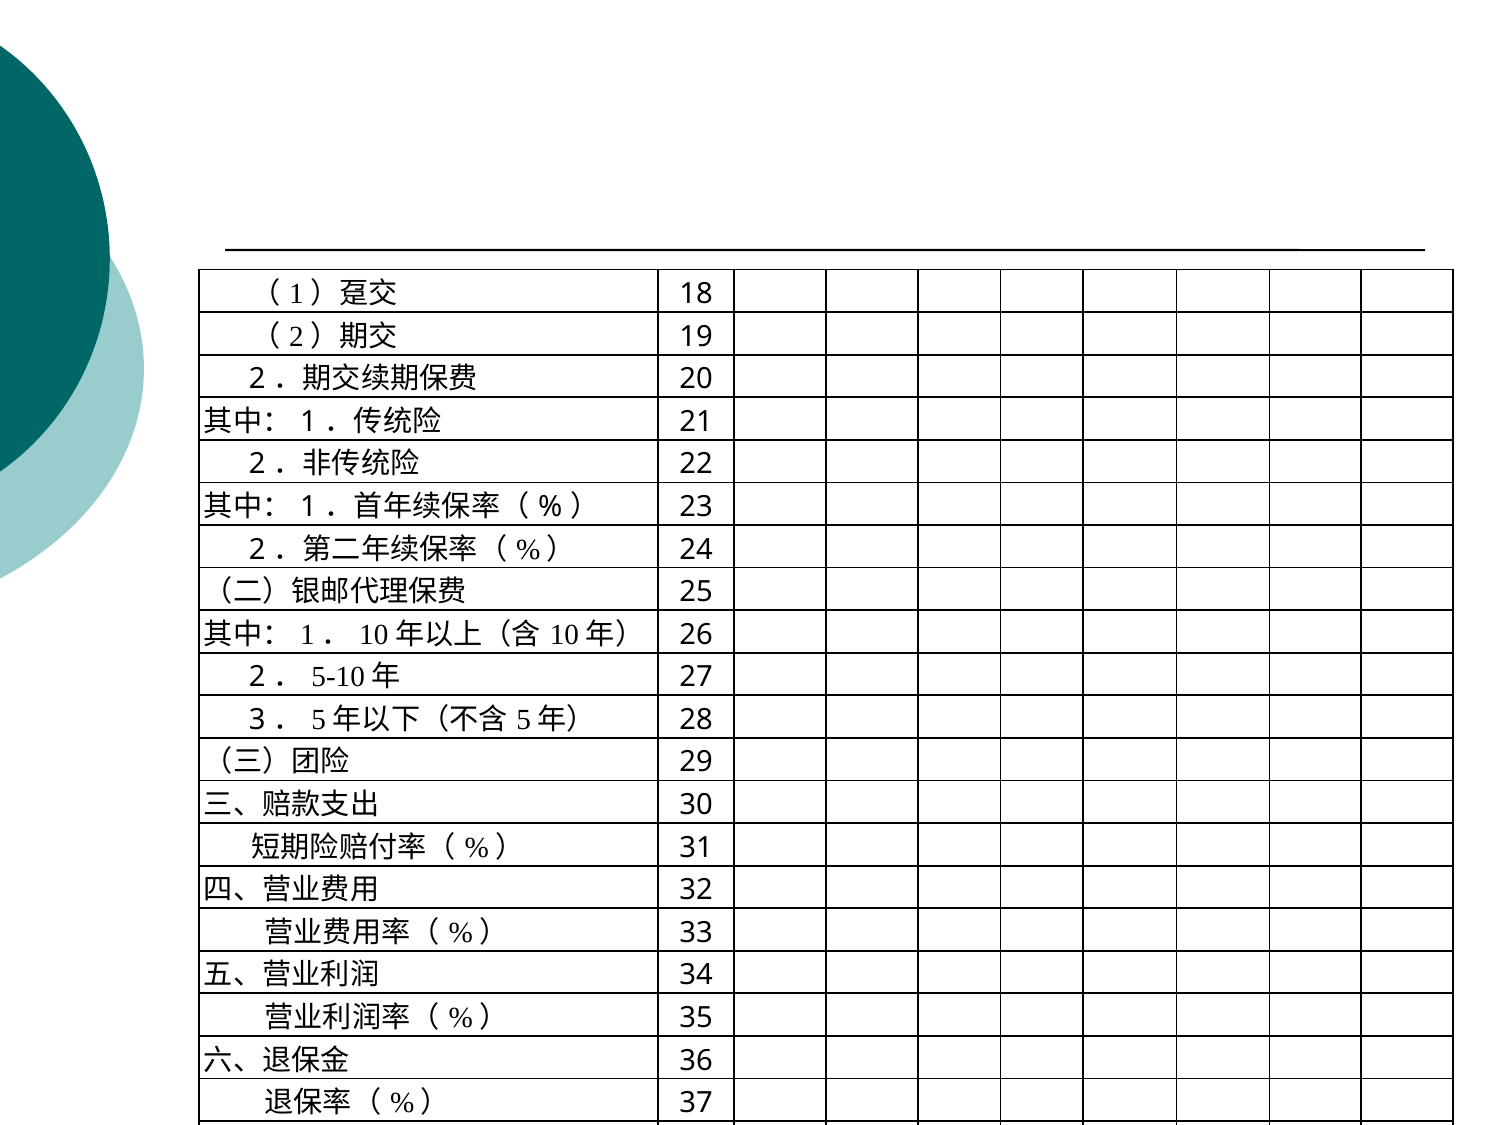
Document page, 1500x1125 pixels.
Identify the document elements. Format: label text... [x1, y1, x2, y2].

table_cell [1084, 824, 1176, 865]
table_cell [919, 313, 1000, 354]
table_cell [1177, 867, 1269, 907]
table_cell [1084, 356, 1176, 396]
table_cell [735, 824, 825, 865]
table_cell [1270, 739, 1360, 780]
table_cell [827, 739, 917, 780]
table_cell [919, 952, 1000, 992]
table_cell 24 [659, 526, 733, 567]
table_cell [735, 441, 825, 482]
table_cell 营业利润率（%） [200, 994, 657, 1035]
table_header 18 [659, 270, 733, 311]
table_cell [919, 781, 1000, 822]
table_cell [735, 611, 825, 652]
table_cell [1362, 781, 1452, 822]
table_cell [1084, 654, 1176, 694]
table_cell [919, 909, 1000, 950]
table_cell [1362, 739, 1452, 780]
table_cell [1001, 781, 1082, 822]
table_header [1362, 270, 1452, 311]
table_cell [1270, 867, 1360, 907]
table_cell [1001, 952, 1082, 992]
table_cell [919, 696, 1000, 737]
table_cell [1270, 952, 1360, 992]
table_cell [1270, 313, 1360, 354]
table_cell [1084, 611, 1176, 652]
table_cell [919, 483, 1000, 524]
table_cell 19 [659, 313, 733, 354]
table_cell [1001, 696, 1082, 737]
table_cell [1177, 696, 1269, 737]
table_cell 3．5年以下（不含5年） [200, 696, 657, 737]
table_cell [1270, 1037, 1360, 1078]
table_cell [1177, 994, 1269, 1035]
table_cell 33 [659, 909, 733, 950]
table_cell [919, 867, 1000, 907]
table_cell [919, 994, 1000, 1035]
table_cell 28 [659, 696, 733, 737]
table_cell [735, 781, 825, 822]
table_cell [1362, 867, 1452, 907]
table_cell [1177, 824, 1269, 865]
table_cell 四、营业费用 [200, 867, 657, 907]
table_cell [1362, 1079, 1452, 1120]
table_cell [735, 1079, 825, 1120]
table_cell [1084, 781, 1176, 822]
table_cell [735, 398, 825, 439]
table_cell 37 [659, 1079, 733, 1120]
table_cell [1362, 568, 1452, 609]
table_cell 退保率（%） [200, 1079, 657, 1120]
table_cell [1177, 952, 1269, 992]
table_header [919, 270, 1000, 311]
table_cell 27 [659, 654, 733, 694]
table_cell 其中：1．首年续保率（%） [200, 483, 657, 524]
table_cell [1084, 483, 1176, 524]
table_cell 2．期交续期保费 [200, 356, 657, 396]
table_cell [1084, 526, 1176, 567]
table_cell [1362, 1037, 1452, 1078]
table_cell [1001, 867, 1082, 907]
table_cell [827, 824, 917, 865]
table_cell [1270, 526, 1360, 567]
table_cell [735, 696, 825, 737]
table_cell [1084, 568, 1176, 609]
table_cell 25 [659, 568, 733, 609]
table_cell [827, 1037, 917, 1078]
table_cell 2．第二年续保率（%） [200, 526, 657, 567]
table_cell 短期险赔付率（%） [200, 824, 657, 865]
table_cell [1362, 952, 1452, 992]
table_cell [919, 526, 1000, 567]
table_cell [1362, 824, 1452, 865]
table_cell 营业费用率（%） [200, 909, 657, 950]
table_cell [919, 654, 1000, 694]
table_cell [1177, 398, 1269, 439]
table_cell [919, 356, 1000, 396]
table_cell [827, 568, 917, 609]
table_cell [735, 526, 825, 567]
table_cell [1001, 1079, 1082, 1120]
table_cell 六、退保金 [200, 1037, 657, 1078]
table_cell [1001, 739, 1082, 780]
table_cell 36 [659, 1037, 733, 1078]
table_cell [919, 611, 1000, 652]
table_cell [1001, 1037, 1082, 1078]
table_cell 21 [659, 398, 733, 439]
table_cell [1362, 483, 1452, 524]
table_cell [827, 781, 917, 822]
table_cell [1270, 654, 1360, 694]
table_cell [1362, 526, 1452, 567]
table_header [1084, 270, 1176, 311]
table_cell [1001, 994, 1082, 1035]
table_cell 35 [659, 994, 733, 1035]
table_cell [1084, 441, 1176, 482]
table_cell [1362, 441, 1452, 482]
table_cell [735, 952, 825, 992]
table_cell [1177, 909, 1269, 950]
table_cell [1177, 483, 1269, 524]
table_cell [1270, 568, 1360, 609]
table_cell 五、营业利润 [200, 952, 657, 992]
table_cell [1084, 1079, 1176, 1120]
table_cell [1177, 1037, 1269, 1078]
table_cell [1270, 994, 1360, 1035]
table_cell [735, 654, 825, 694]
table_cell [1177, 313, 1269, 354]
table_cell 其中：1．传统险 [200, 398, 657, 439]
table_cell [1084, 1037, 1176, 1078]
table_cell [827, 526, 917, 567]
table_cell [1362, 696, 1452, 737]
table_cell 30 [659, 781, 733, 822]
table_cell [1177, 611, 1269, 652]
table_cell [1270, 483, 1360, 524]
table_cell [1362, 654, 1452, 694]
table_cell [1362, 909, 1452, 950]
table_header [1001, 270, 1082, 311]
table_cell 2．5-10年 [200, 654, 657, 694]
table_cell [1084, 994, 1176, 1035]
table_cell [827, 398, 917, 439]
table_cell [735, 356, 825, 396]
table_cell [1001, 313, 1082, 354]
table_cell [1362, 994, 1452, 1035]
table_cell [1270, 824, 1360, 865]
table_cell [1270, 909, 1360, 950]
table_cell [1362, 398, 1452, 439]
table_header （1）趸交 [200, 270, 657, 311]
table_cell 31 [659, 824, 733, 865]
table_cell [735, 909, 825, 950]
table_cell [1362, 356, 1452, 396]
table_cell [1177, 781, 1269, 822]
table_cell [919, 398, 1000, 439]
table_cell 22 [659, 441, 733, 482]
table_cell [735, 867, 825, 907]
table_cell 29 [659, 739, 733, 780]
table_cell [1270, 356, 1360, 396]
table_cell [1001, 483, 1082, 524]
table_cell [827, 867, 917, 907]
table_cell 2．非传统险 [200, 441, 657, 482]
table_cell [735, 568, 825, 609]
table_cell [1001, 654, 1082, 694]
table_cell [827, 994, 917, 1035]
table_cell [1001, 356, 1082, 396]
table_cell [919, 739, 1000, 780]
table_cell 23 [659, 483, 733, 524]
table_cell [827, 909, 917, 950]
table_cell [1001, 441, 1082, 482]
table_cell [1270, 611, 1360, 652]
table_cell [1084, 952, 1176, 992]
table_cell [827, 1079, 917, 1120]
table_cell [827, 696, 917, 737]
table_cell [735, 1037, 825, 1078]
table_cell [919, 824, 1000, 865]
table_cell [919, 1037, 1000, 1078]
table_cell [1177, 1079, 1269, 1120]
table_cell [827, 313, 917, 354]
table_cell [827, 356, 917, 396]
table_cell [1001, 568, 1082, 609]
table_header [827, 270, 917, 311]
table_cell [1001, 909, 1082, 950]
table_cell [919, 441, 1000, 482]
table_cell [735, 994, 825, 1035]
table_cell [919, 568, 1000, 609]
table_cell [1177, 654, 1269, 694]
table_cell [1177, 526, 1269, 567]
table_cell [1084, 867, 1176, 907]
table_cell [919, 1079, 1000, 1120]
table_cell [1362, 611, 1452, 652]
table_cell [827, 611, 917, 652]
table_cell 26 [659, 611, 733, 652]
table_cell [1084, 313, 1176, 354]
table_cell [1001, 611, 1082, 652]
table_cell [1084, 696, 1176, 737]
table_header [1270, 270, 1360, 311]
table_cell [827, 654, 917, 694]
table_cell [735, 739, 825, 780]
table_cell 三、赔款支出 [200, 781, 657, 822]
table_cell （2）期交 [200, 313, 657, 354]
table_cell [1270, 398, 1360, 439]
table_cell [1001, 398, 1082, 439]
table_cell [735, 483, 825, 524]
table_cell 其中：1．10年以上（含10年） [200, 611, 657, 652]
table_cell [1362, 313, 1452, 354]
table_cell 32 [659, 867, 733, 907]
table_cell [827, 441, 917, 482]
table_cell [1001, 526, 1082, 567]
table_cell 20 [659, 356, 733, 396]
table_cell （二）银邮代理保费 [200, 568, 657, 609]
table_cell 34 [659, 952, 733, 992]
table_cell [1270, 1079, 1360, 1120]
table_cell [827, 483, 917, 524]
table_cell [1177, 441, 1269, 482]
table_cell [1084, 909, 1176, 950]
table_header [1177, 270, 1269, 311]
table_cell [1270, 781, 1360, 822]
table_cell [1001, 824, 1082, 865]
table_cell [735, 313, 825, 354]
table_cell [1084, 739, 1176, 780]
table_header [735, 270, 825, 311]
table_cell [827, 952, 917, 992]
table_cell [1084, 398, 1176, 439]
table_cell [1270, 441, 1360, 482]
table_cell [1177, 356, 1269, 396]
table_cell （三）团险 [200, 739, 657, 780]
table_cell [1270, 696, 1360, 737]
table_cell [1177, 739, 1269, 780]
table_cell [1177, 568, 1269, 609]
